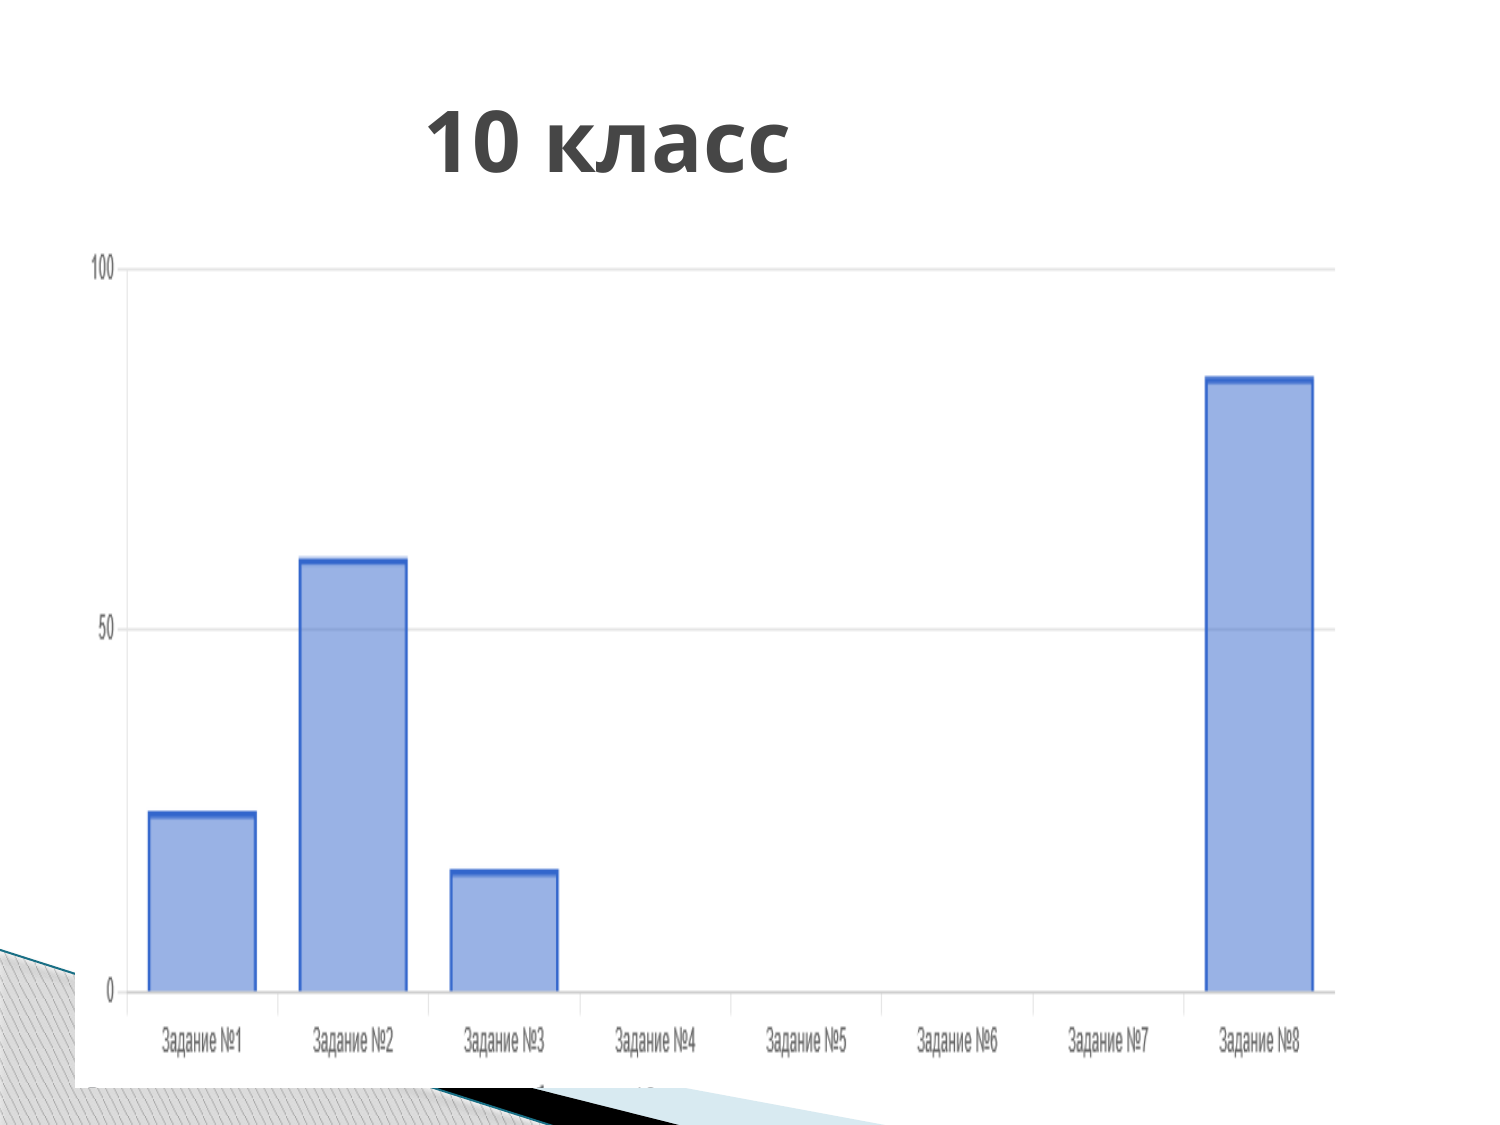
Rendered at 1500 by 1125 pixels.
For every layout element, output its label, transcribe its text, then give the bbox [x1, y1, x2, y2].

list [74, 237, 1426, 1088]
title 10 класс [75, 45, 1425, 233]
